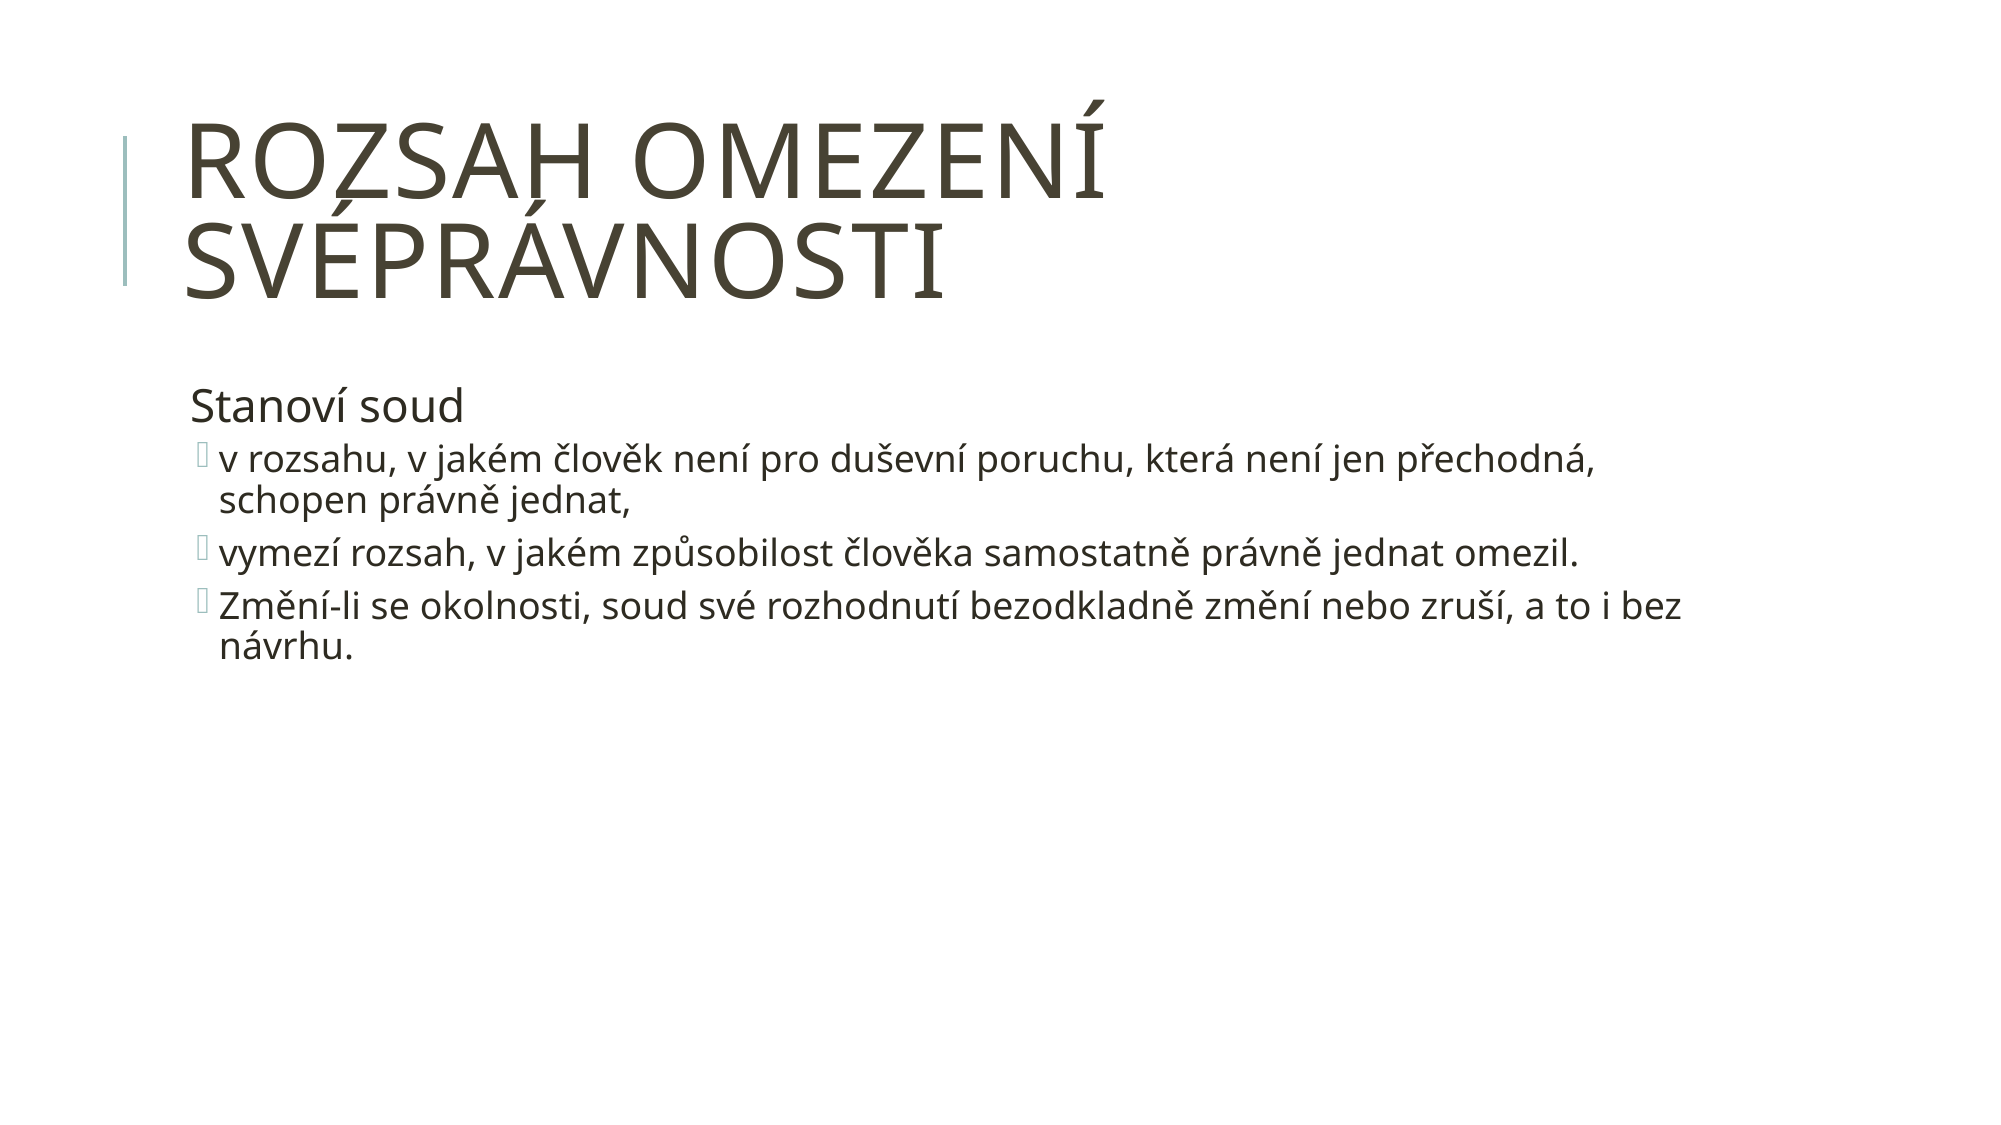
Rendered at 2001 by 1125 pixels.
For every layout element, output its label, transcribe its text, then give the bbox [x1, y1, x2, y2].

list Stanoví soud v rozsahu, v jakém člověk není pro duševní poruchu, která není jen přechodná, schopen právně jednat, vymezí rozsah, v jakém způsobilost člověka samostatně právně jednat omezil. Změní-li se okolnosti, soud své rozhodnutí bezodkladně změní nebo zruší, a to i bez návrhu. [168, 375, 1763, 1035]
title Rozsah omezení svéprávnosti [168, 96, 1763, 342]
